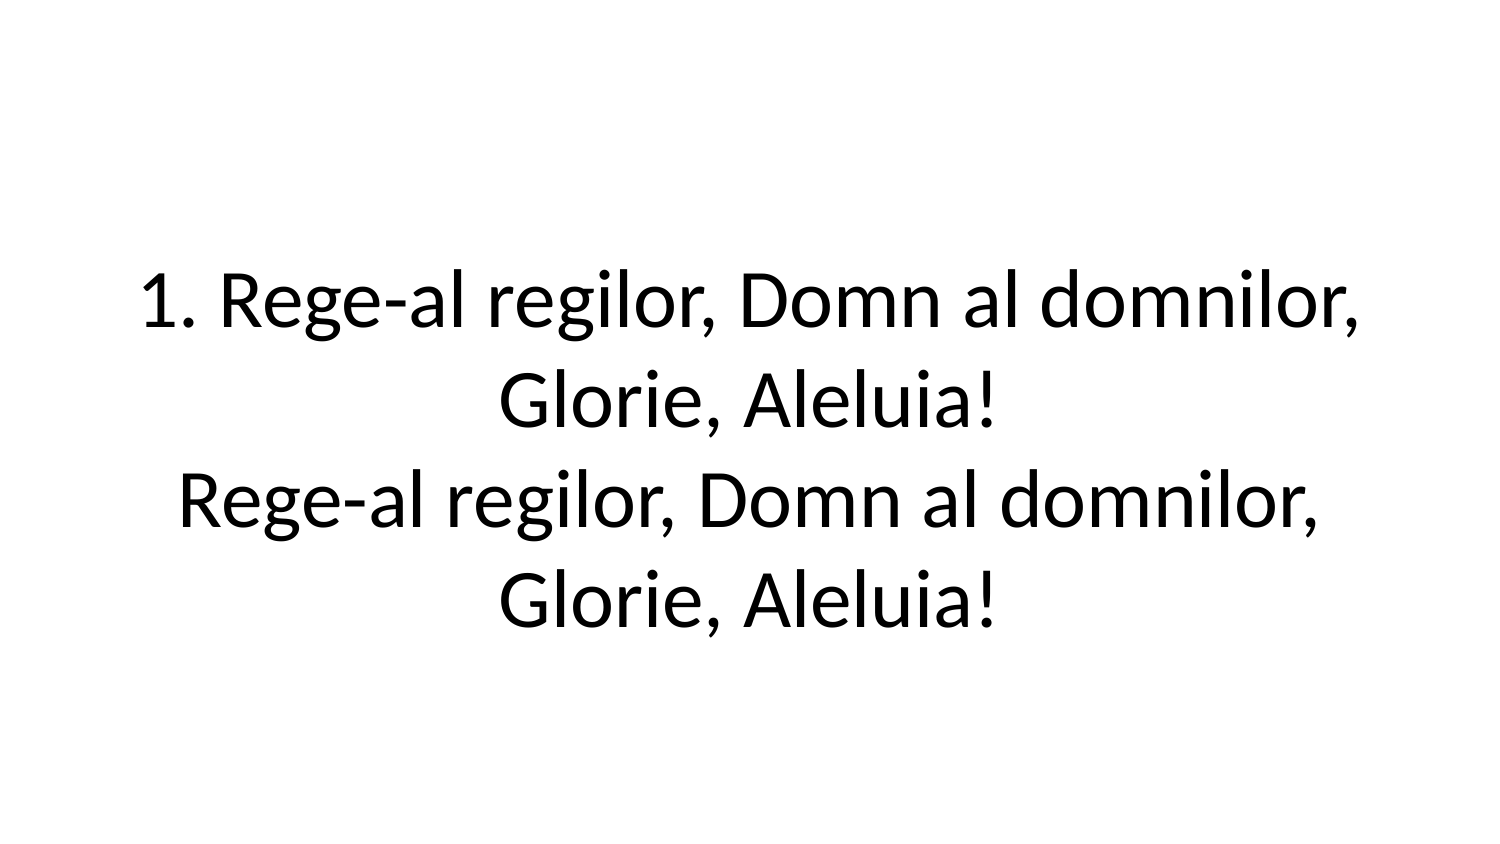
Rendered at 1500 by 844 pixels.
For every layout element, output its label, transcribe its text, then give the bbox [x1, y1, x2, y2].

text_box 1. Rege-al regilor, Domn al domnilor, Glorie, Aleluia! Rege-al regilor, Domn al domnilor, Glorie, Aleluia! [121, 192, 1379, 652]
